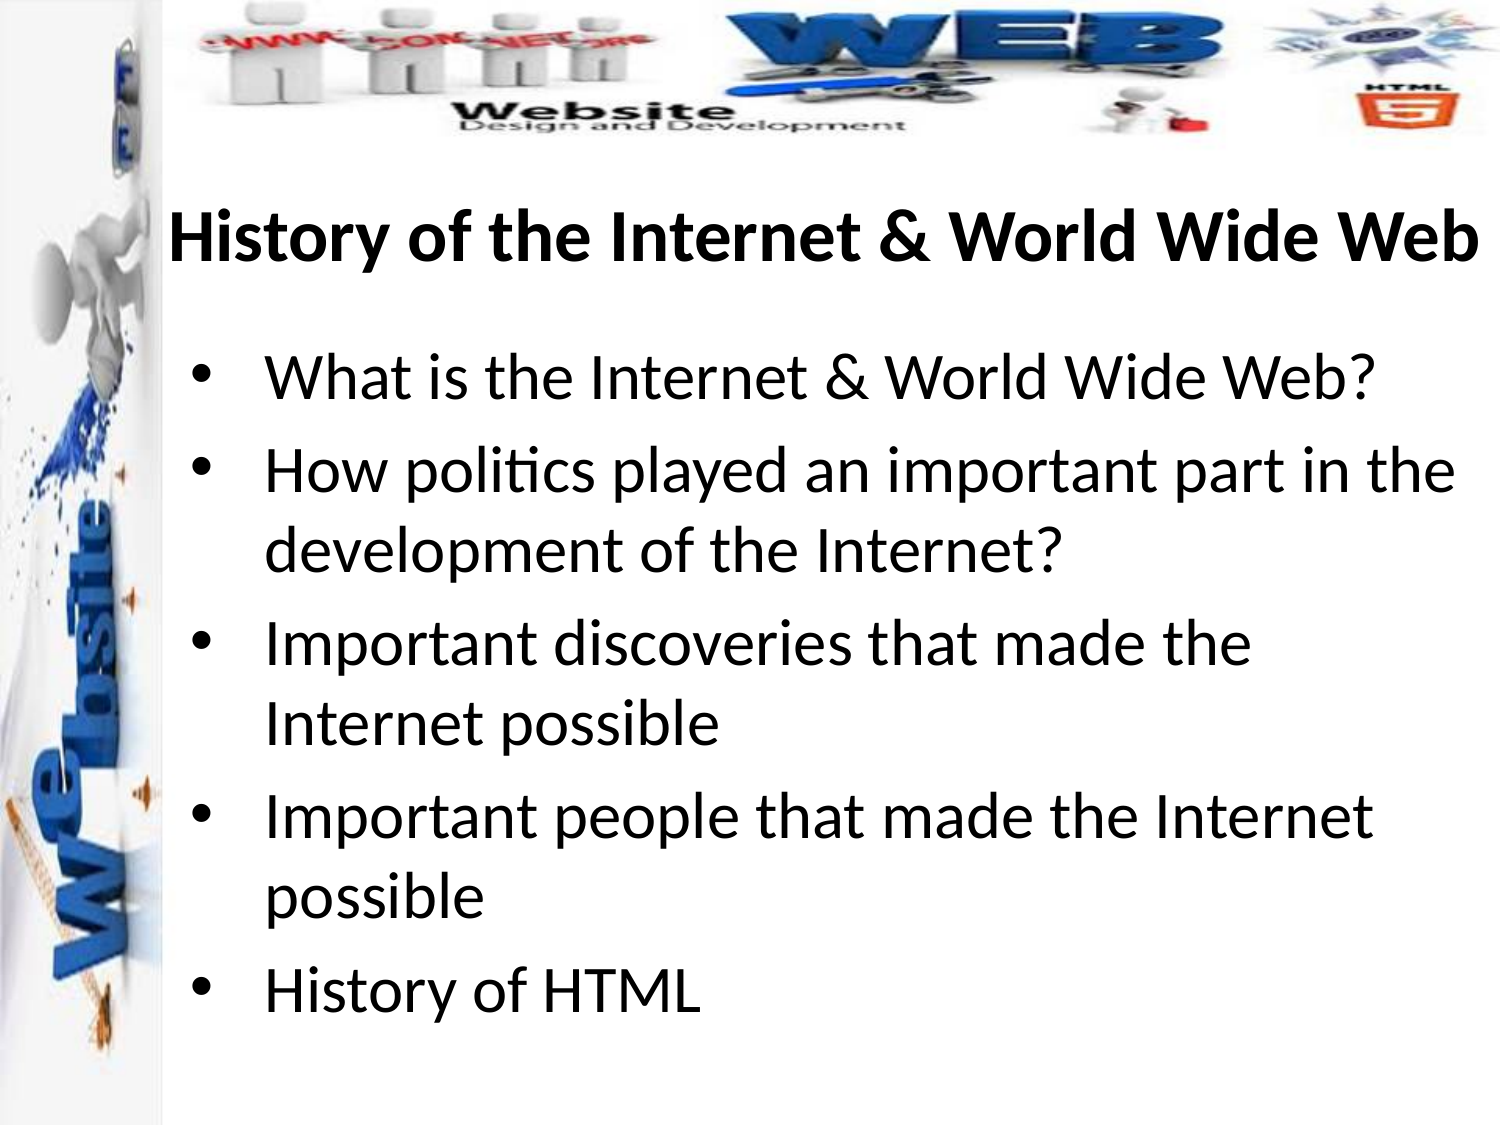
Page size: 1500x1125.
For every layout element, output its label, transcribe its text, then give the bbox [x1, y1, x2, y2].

picture [0, 0, 1500, 1125]
subtitle What is the Internet & World Wide Web? How politics played an important part in the development of the Internet? Important discoveries that made the Internet possible Important people that made the Internet possible History of HTML [174, 324, 1500, 1125]
title History of the Internet & World Wide Web [150, 137, 1500, 325]
